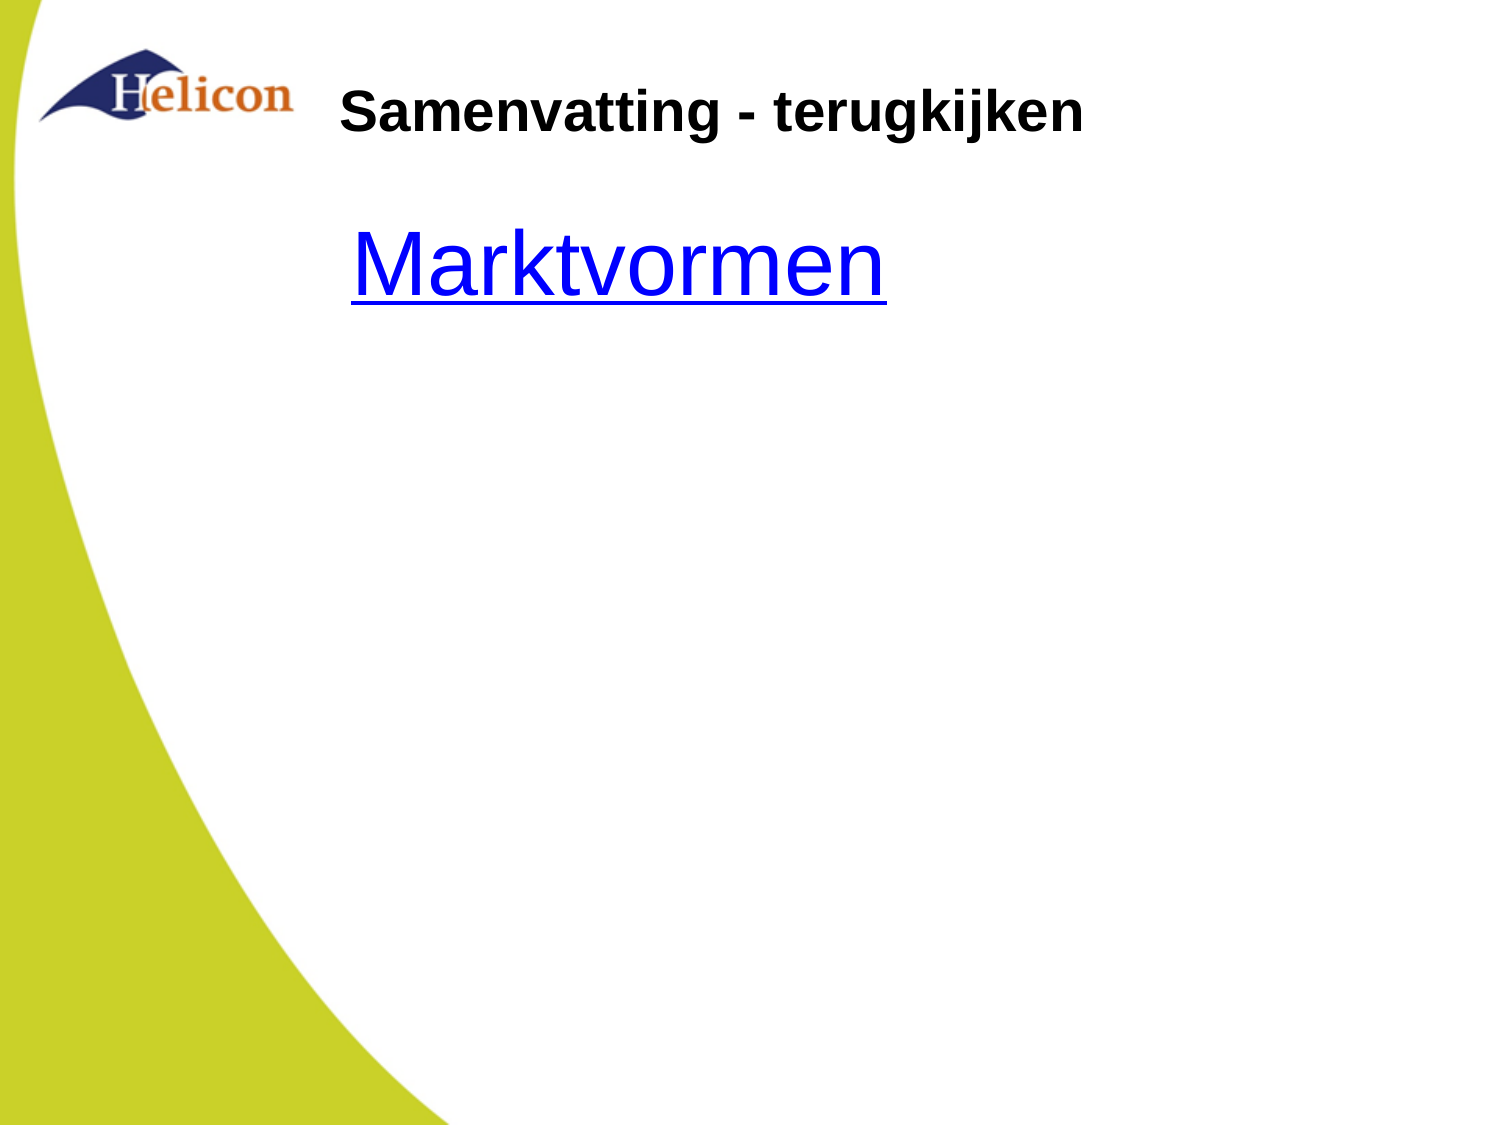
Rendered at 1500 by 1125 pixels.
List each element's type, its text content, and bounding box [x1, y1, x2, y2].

list Marktvormen [336, 196, 1425, 1005]
title Samenvatting - terugkijken [324, 54, 1415, 161]
picture [0, 0, 1500, 1125]
